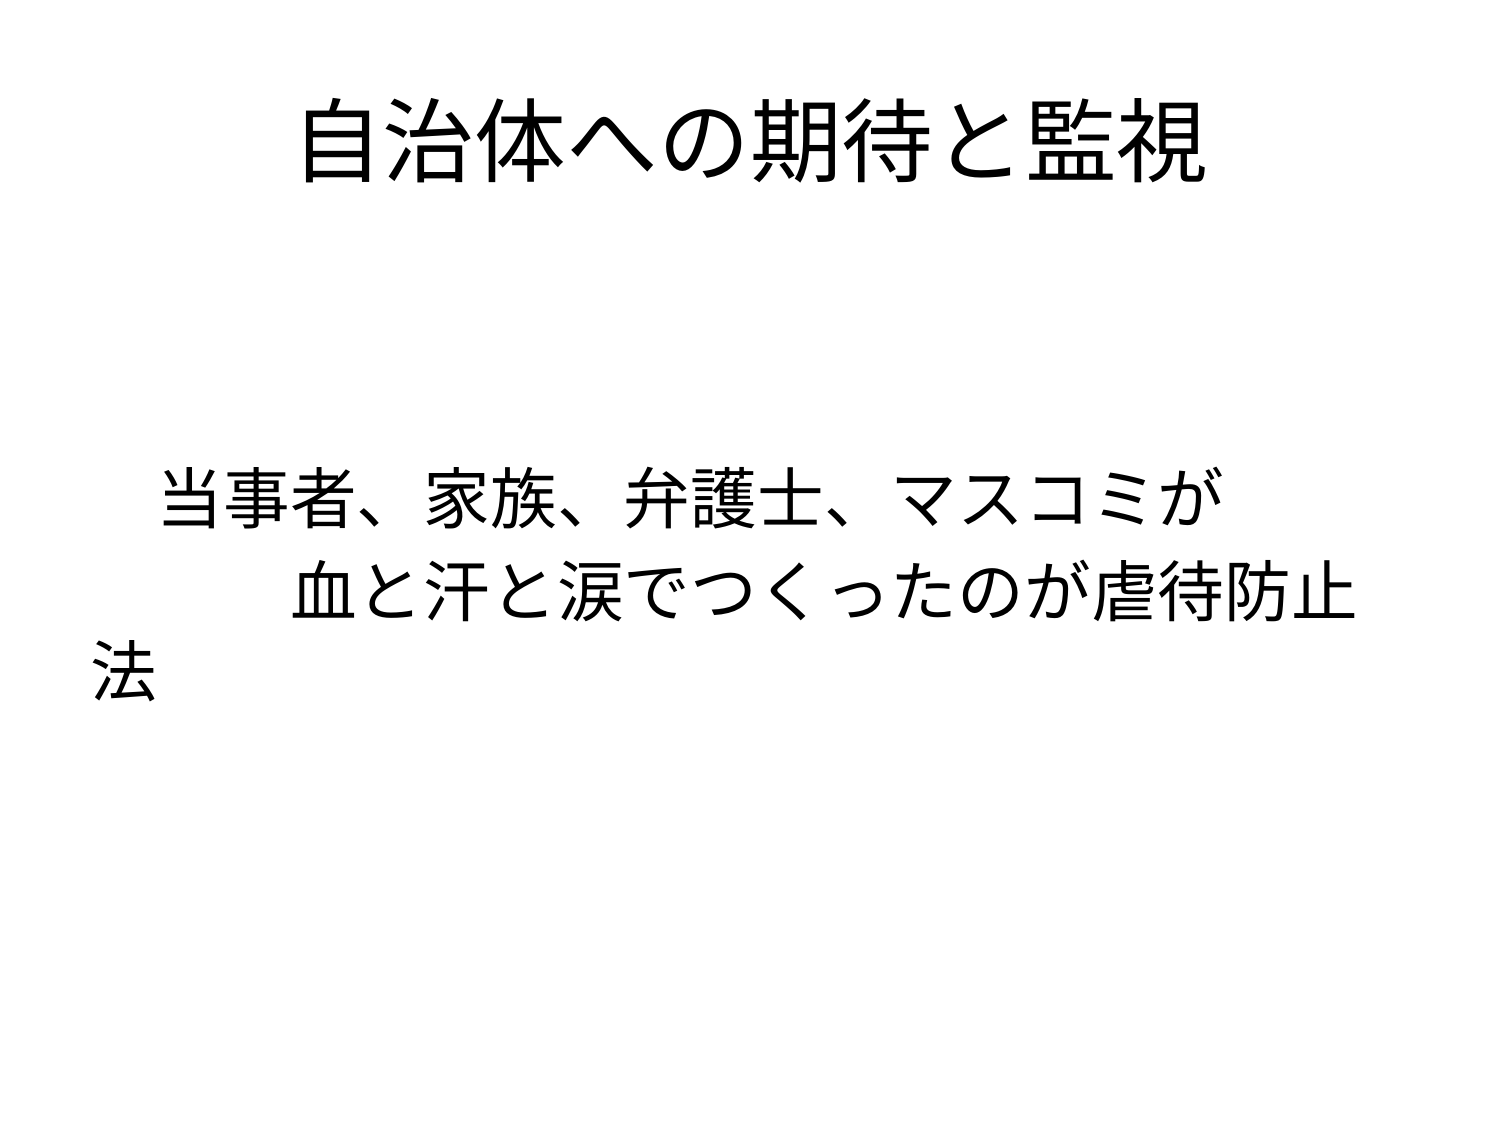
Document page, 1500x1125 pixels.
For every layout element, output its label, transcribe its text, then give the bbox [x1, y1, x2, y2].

title 自治体への期待と監視 [75, 45, 1425, 233]
list 当事者、家族、弁護士、マスコミが 血と汗と涙でつくったのが虐待防止法 [75, 262, 1425, 1005]
